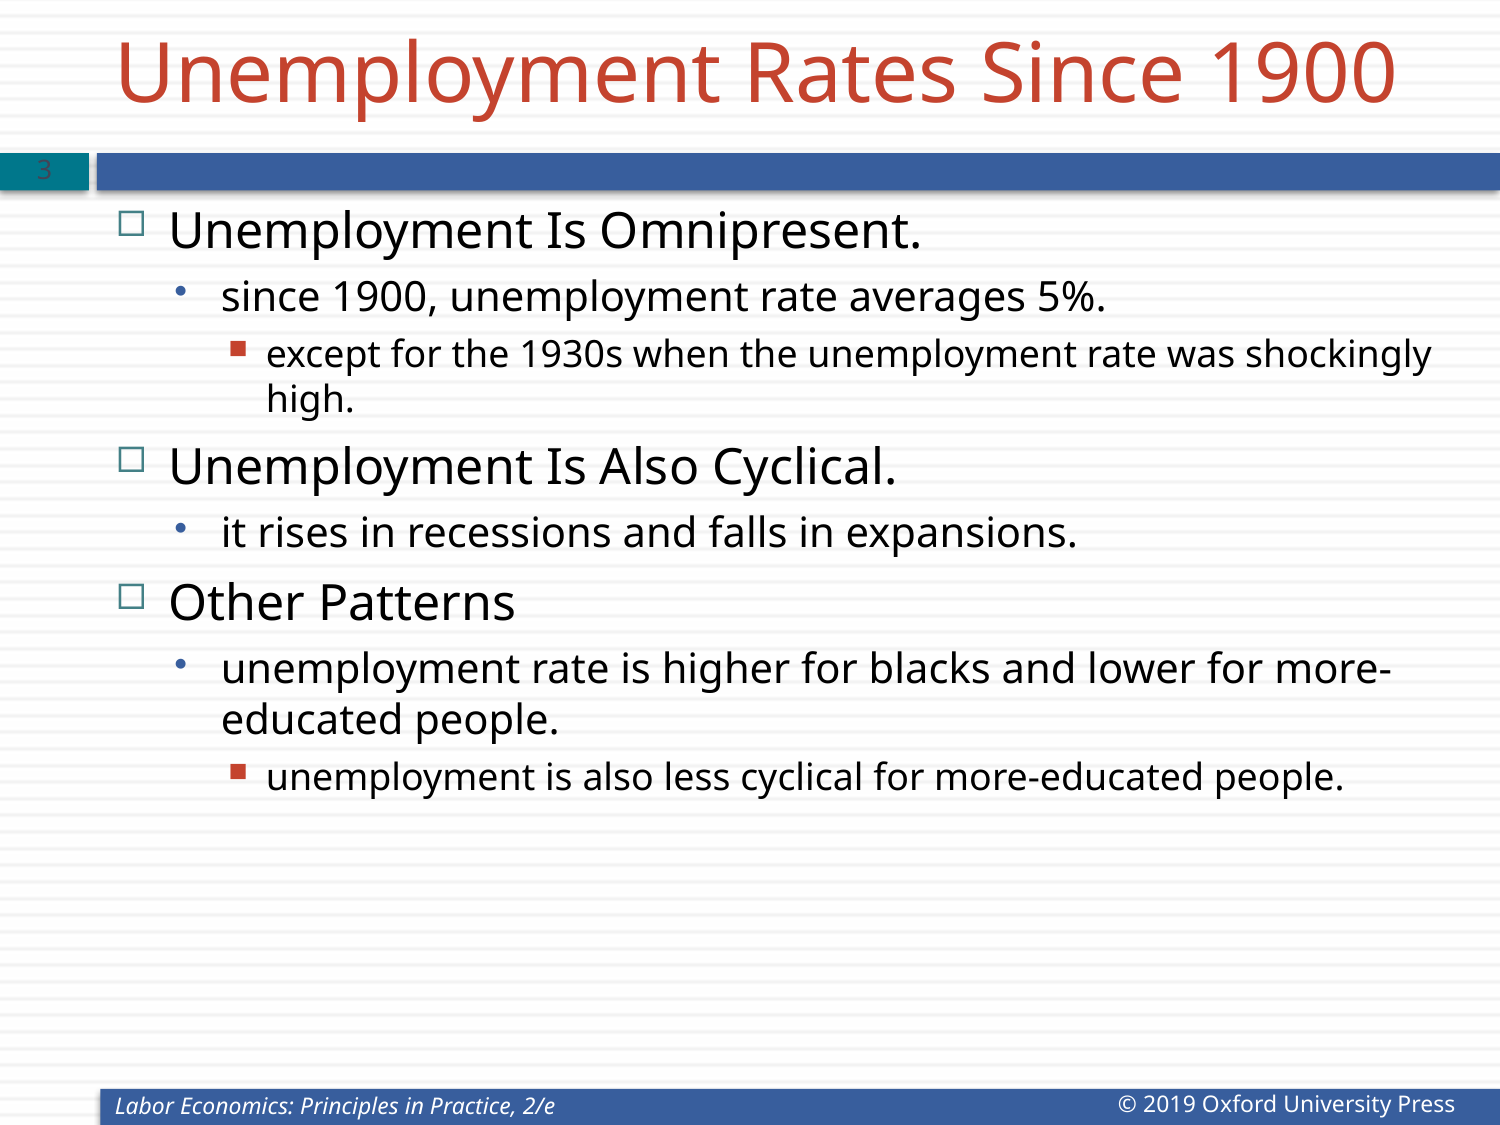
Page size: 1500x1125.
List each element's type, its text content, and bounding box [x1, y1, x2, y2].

footer © 2019 Oxford University Press [825, 1090, 1471, 1125]
slide_number 2 [0, 153, 89, 191]
slide_number Labor Economics: Principles in Practice, 2/e [99, 1090, 745, 1125]
title Unemployment Rates Since 1900 [99, 1, 1472, 136]
list Unemployment Is Omnipresent. since 1900, unemployment rate averages 5%. except for the 1930s when the unemployment rate was shockingly high. Unemployment Is Also Cyclical. it rises in recessions and falls in expansions. Other Patterns unemployment rate is higher for blacks and lower for more-educated people. unemployment is also less cyclical for more-educated people. [101, 190, 1473, 1084]
